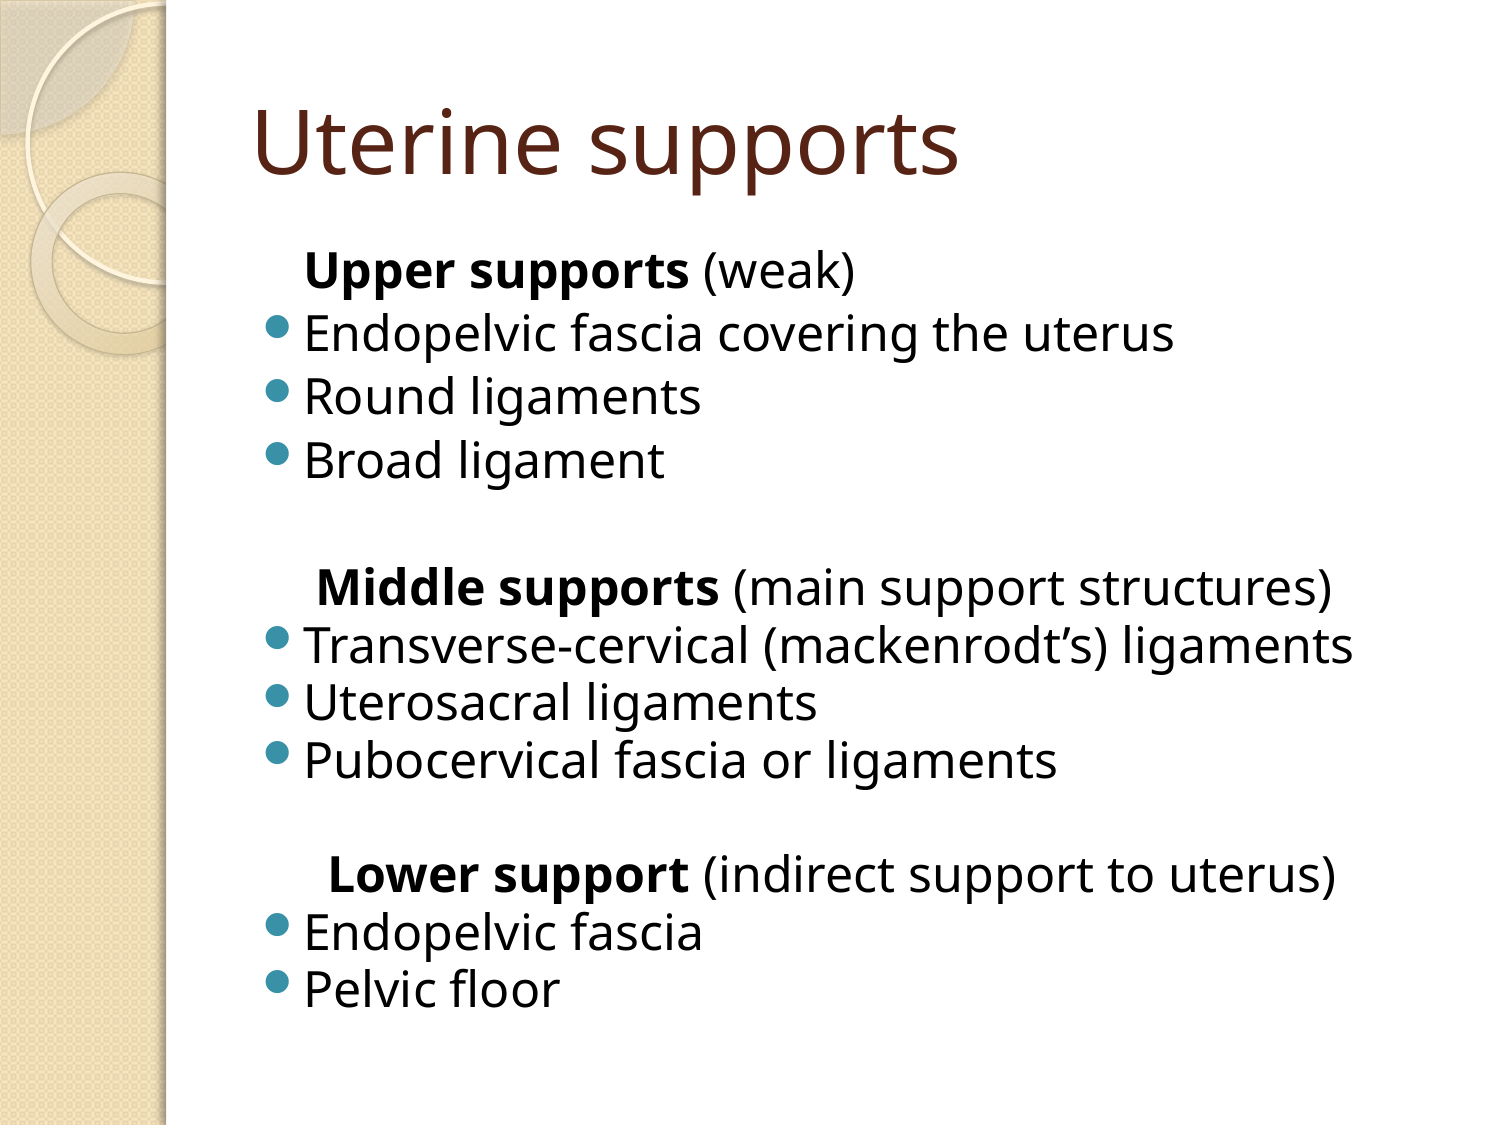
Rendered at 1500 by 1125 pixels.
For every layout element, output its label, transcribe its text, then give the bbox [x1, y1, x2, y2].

list Upper supports (weak) Endopelvic fascia covering the uterus Round ligaments Broad ligament Middle supports (main support structures) Transverse-cervical (mackenrodt’s) ligaments Uterosacral ligaments Pubocervical fascia or ligaments Lower support (indirect support to uterus) Endopelvic fascia Pelvic floor [235, 237, 1466, 1025]
title Uterine supports [235, 45, 1466, 233]
